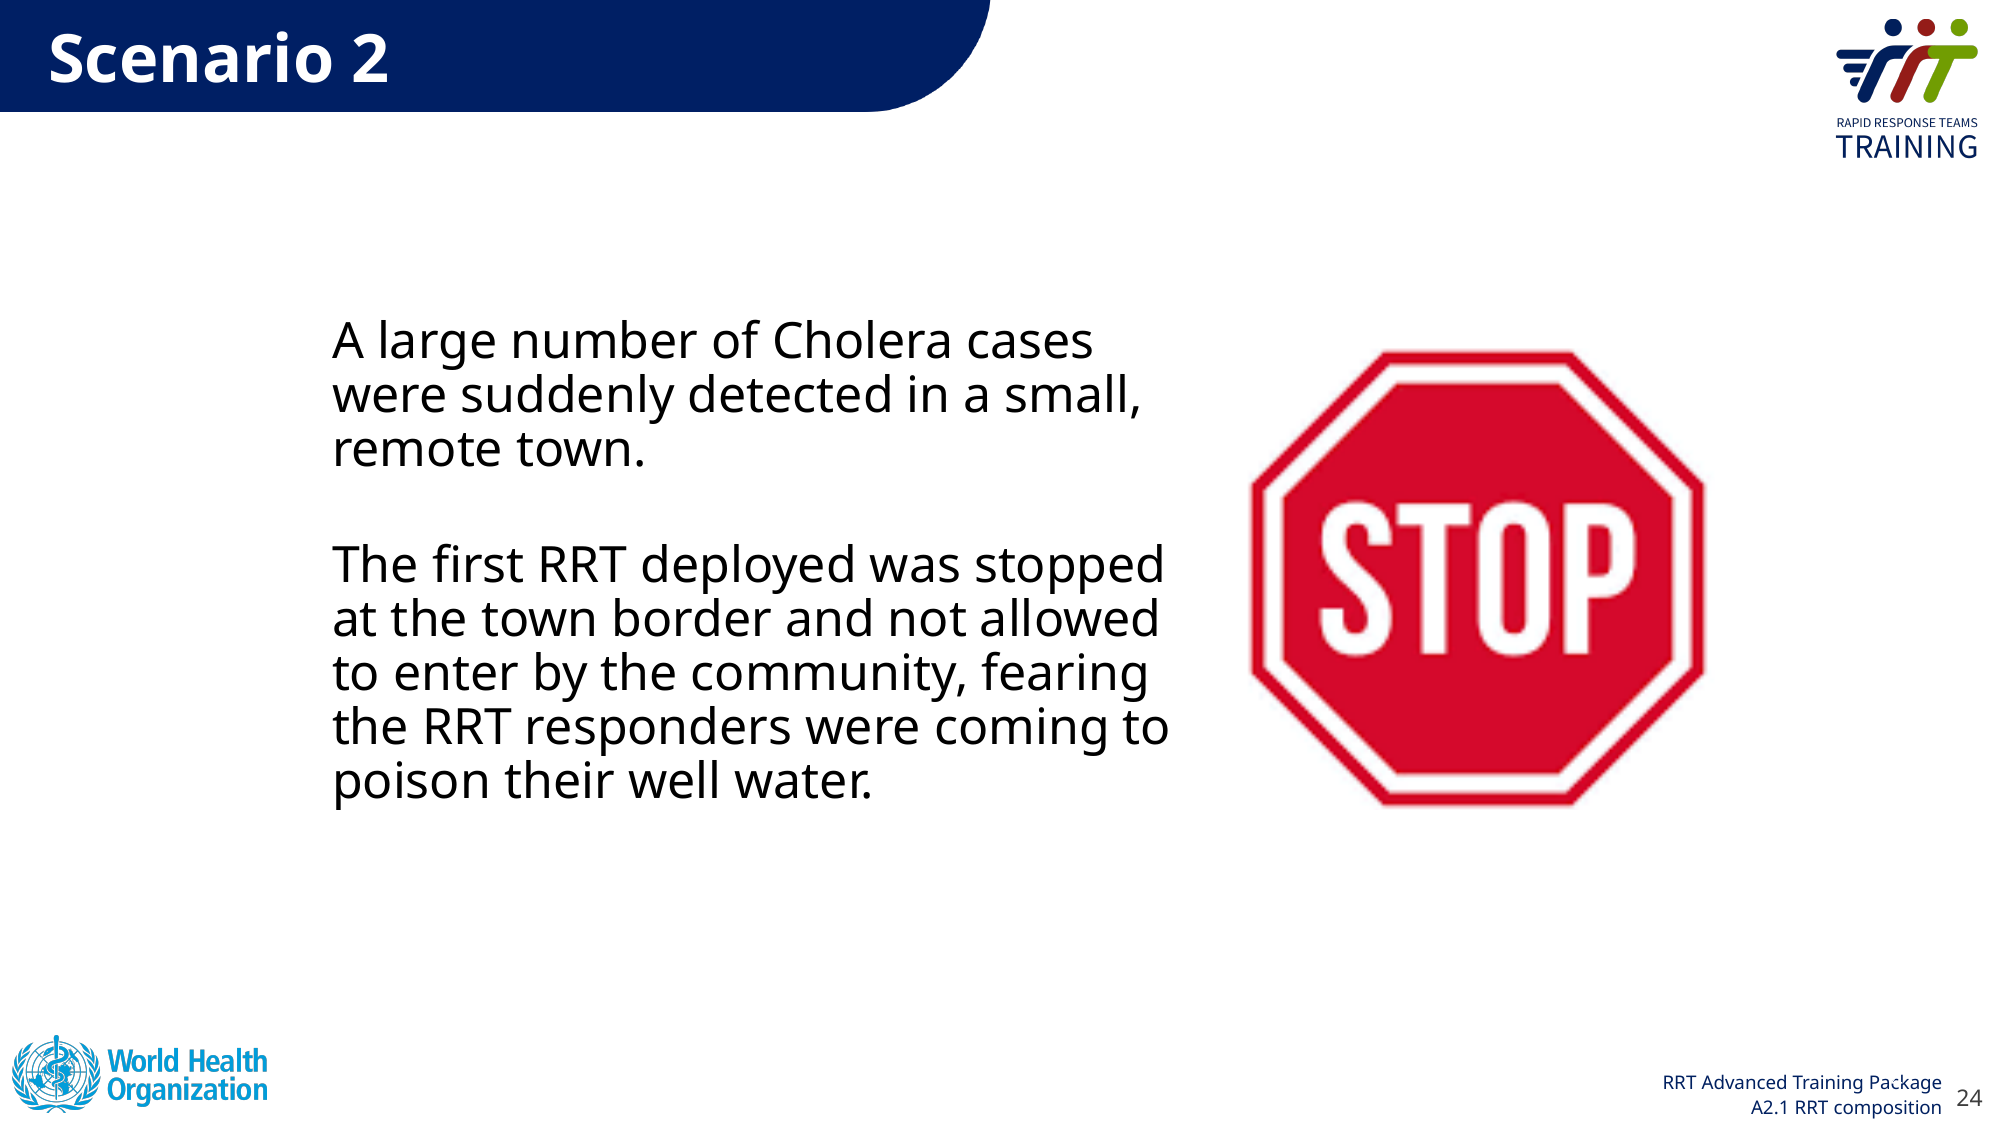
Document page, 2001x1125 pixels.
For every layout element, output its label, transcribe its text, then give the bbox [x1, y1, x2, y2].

picture [1240, 314, 1741, 811]
slide_number 24 [1882, 1037, 1922, 1082]
title Scenario 2 [40, 7, 628, 115]
picture [12, 1083, 48, 1113]
picture [58, 1050, 64, 1058]
picture [0, 0, 991, 112]
picture [12, 1035, 267, 1113]
picture [1835, 19, 1978, 167]
list A large number of Cholera cases were suddenly detected in a small, remote town. The first RRT deployed was stopped at the town border and not allowed to enter by the community, fearing the RRT responders were coming to poison their well water. [332, 315, 1187, 1079]
